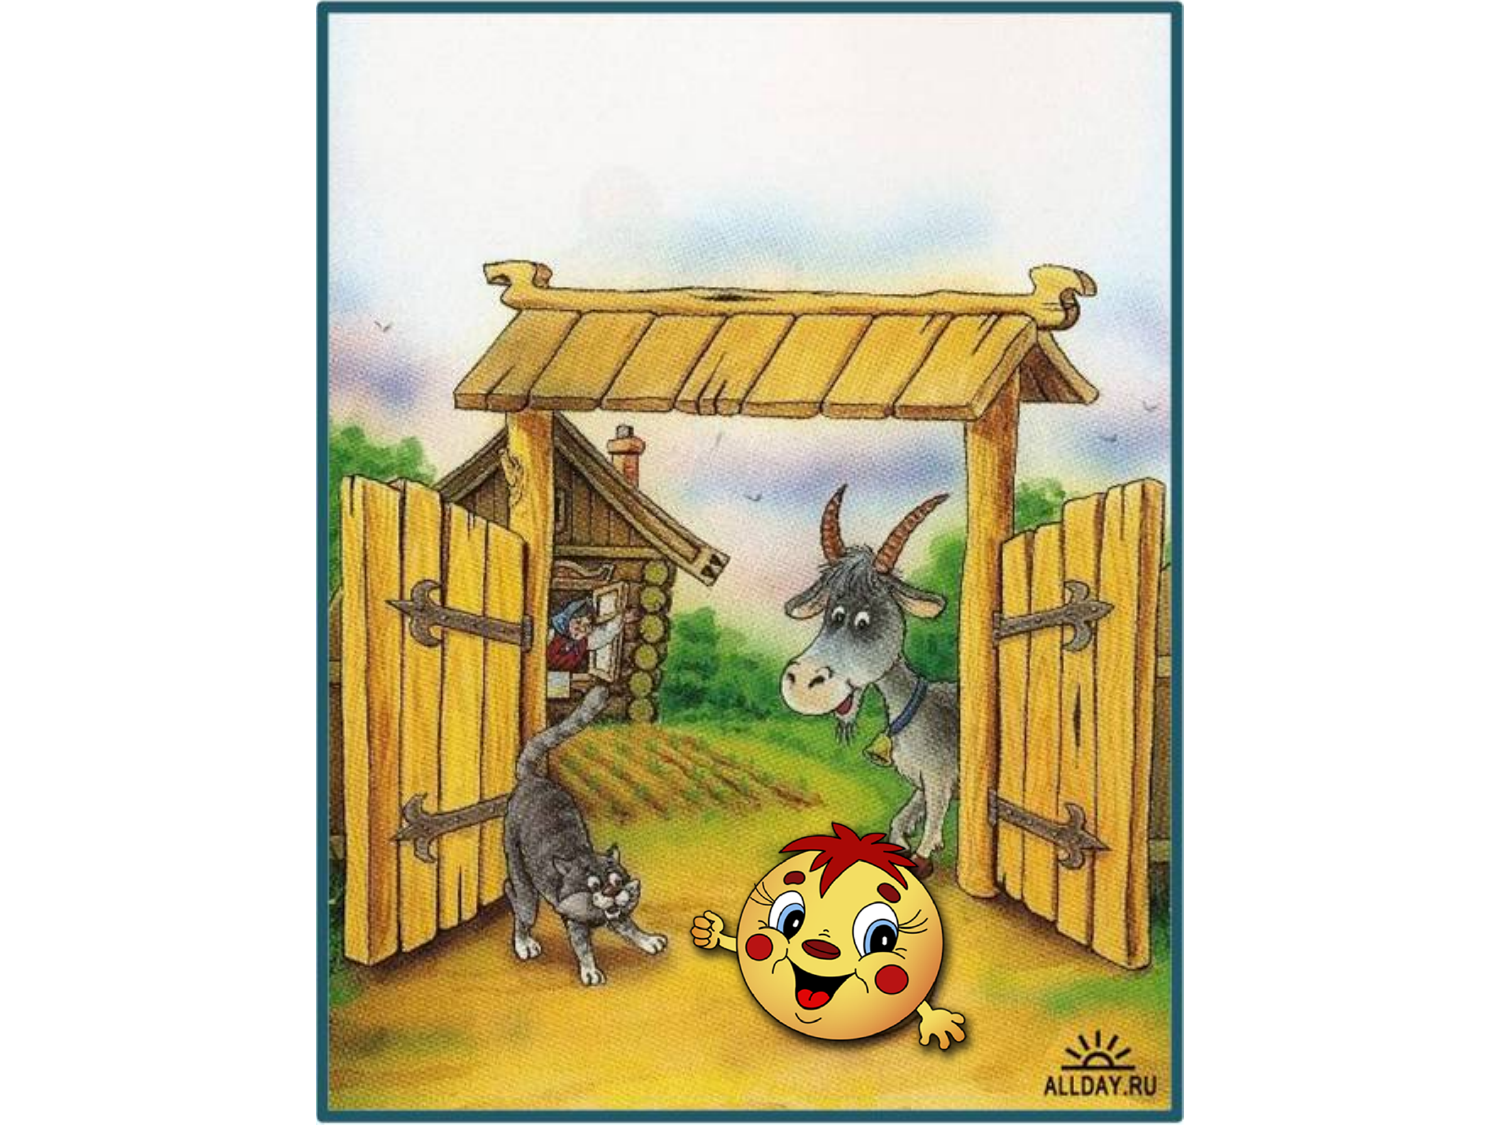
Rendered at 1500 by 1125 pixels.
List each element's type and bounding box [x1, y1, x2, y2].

list [316, 0, 1184, 1125]
picture [667, 808, 1032, 1087]
